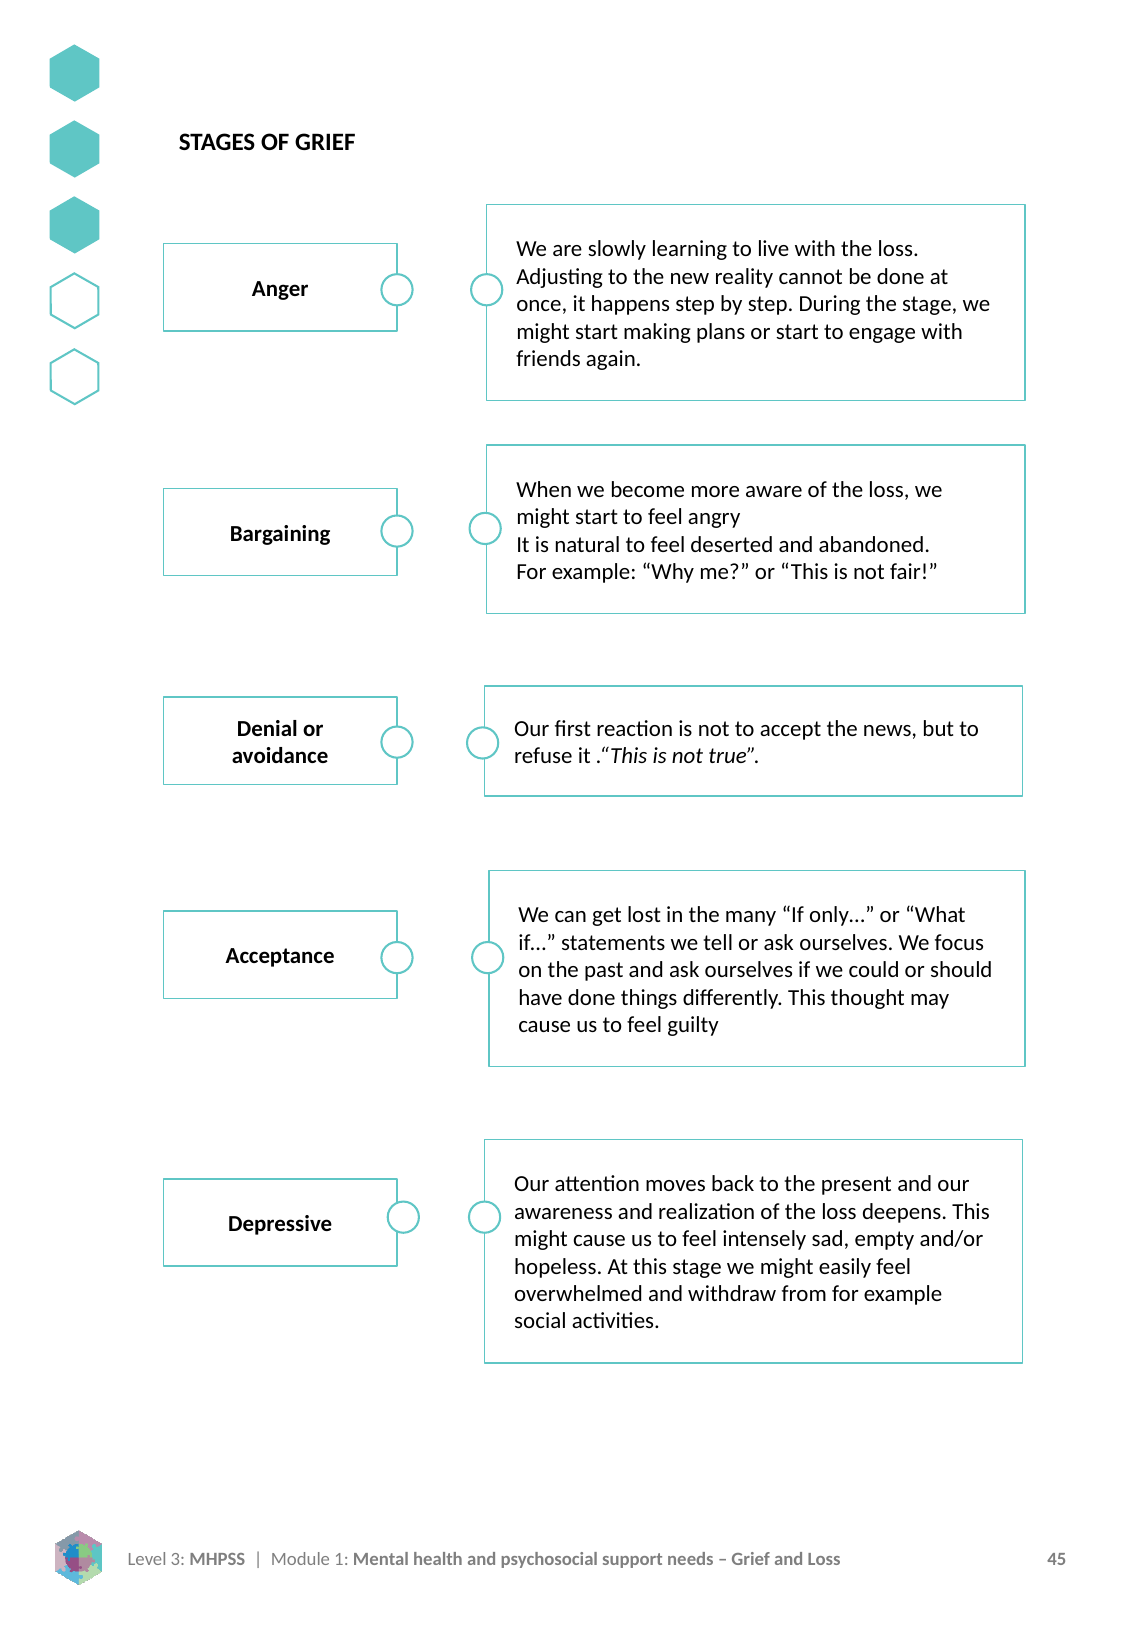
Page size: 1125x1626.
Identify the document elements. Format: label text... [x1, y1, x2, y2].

text_box [467, 727, 499, 759]
text_box Anger [163, 243, 397, 331]
text_box [469, 512, 501, 545]
text_box Our first reaction is not to accept the news, but to refuse it .“This is not true”. [484, 686, 1023, 797]
text_box We can get lost in the many “If only…” or “What if…” statements we tell or ask ourselves. We focus on the past and ask ourselves if we could or should have done things differently. This thought may cause us to feel guilty [488, 870, 1025, 1067]
text_box When we become more aware of the loss, we might start to feel angry It is natural to feel deserted and abandoned. For example: “Why me?” or “This is not fair!” [486, 444, 1025, 614]
text_box [50, 197, 99, 253]
text_box [387, 1201, 419, 1233]
text_box Depressive [163, 1178, 397, 1267]
text_box [472, 941, 504, 974]
text_box STAGES OF GRIEF [164, 117, 1025, 163]
text_box [381, 726, 413, 758]
text_box [471, 274, 503, 306]
text_box Acceptance [163, 911, 397, 999]
text_box [381, 941, 413, 974]
text_box Our attention moves back to the present and our awareness and realization of the loss deepens. This might cause us to feel intensely sad, empty and/or hopeless. At this stage we might easily feel overwhelmed and withdraw from for example social activities. [484, 1139, 1023, 1364]
text_box [50, 121, 99, 177]
text_box [468, 1201, 501, 1233]
text_box [50, 349, 99, 405]
text_box We are slowly learning to live with the loss. Adjusting to the new reality cannot be done at once, it happens step by step. During the stage, we might start making plans or start to engage with friends again. [486, 204, 1025, 401]
text_box [381, 274, 413, 306]
picture [55, 1530, 102, 1585]
text_box [50, 45, 99, 101]
text_box [50, 273, 99, 329]
text_box [381, 515, 413, 547]
text_box Bargaining [163, 488, 397, 576]
text_box Denial or avoidance [163, 697, 397, 785]
